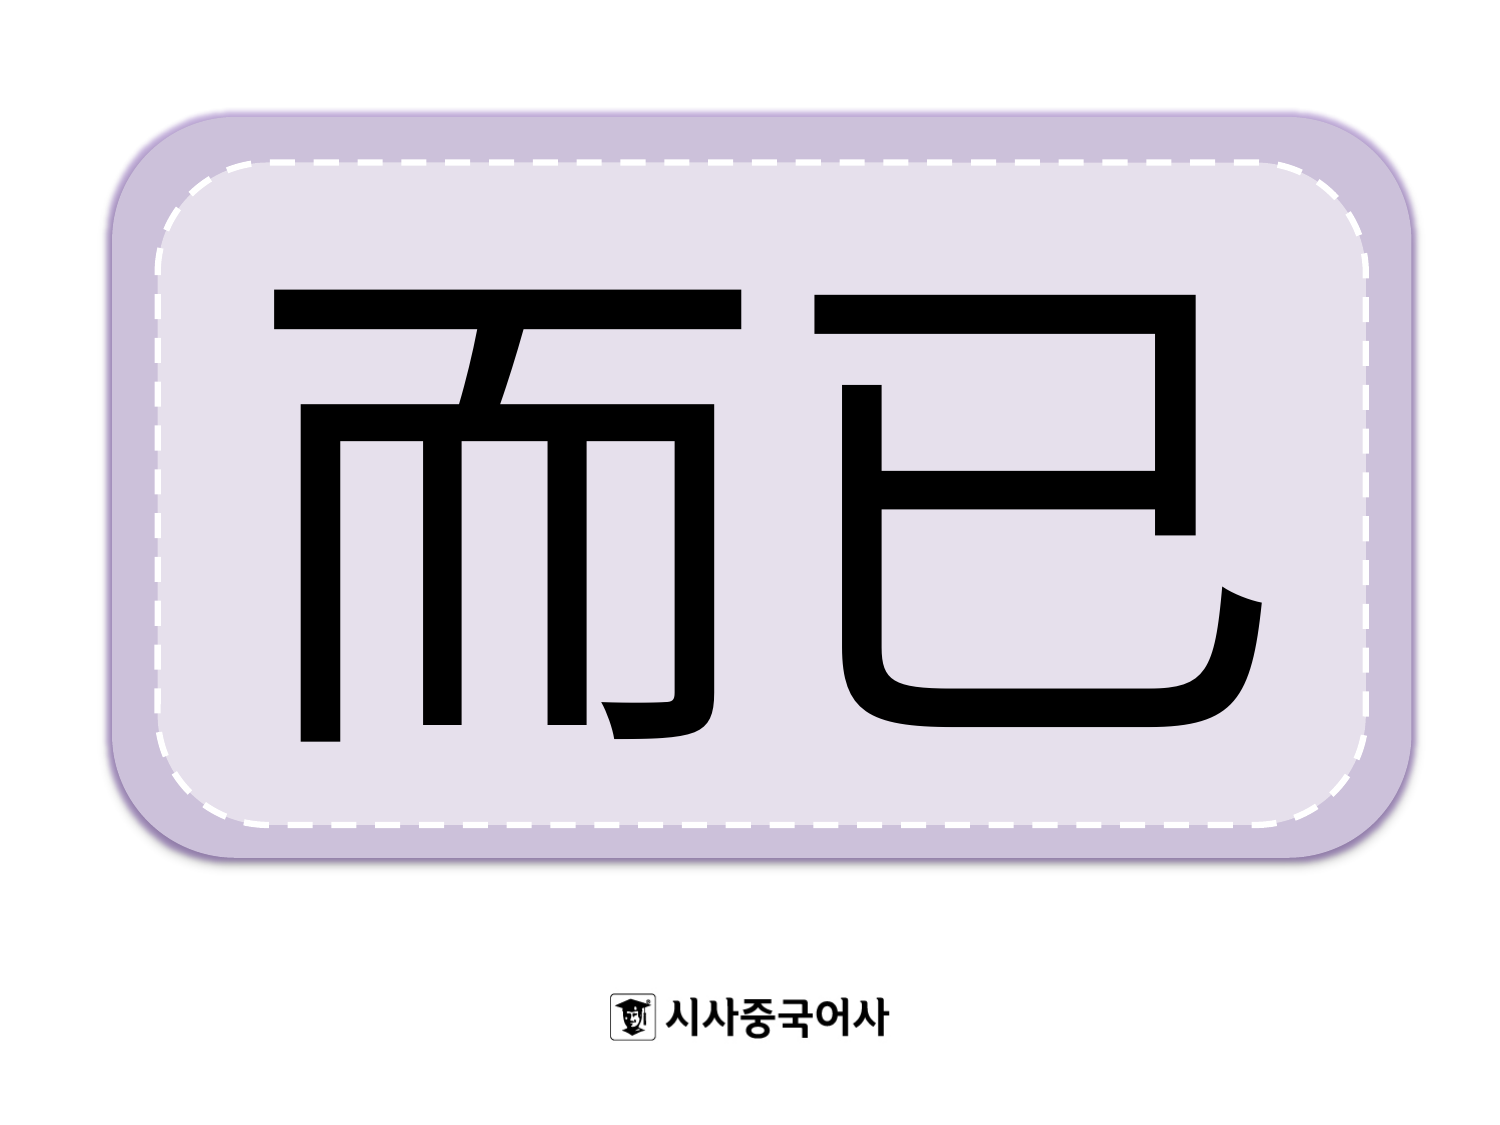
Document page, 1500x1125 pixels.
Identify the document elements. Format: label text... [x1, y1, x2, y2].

picture [602, 987, 898, 1047]
text_box 而已 [162, 160, 1371, 824]
